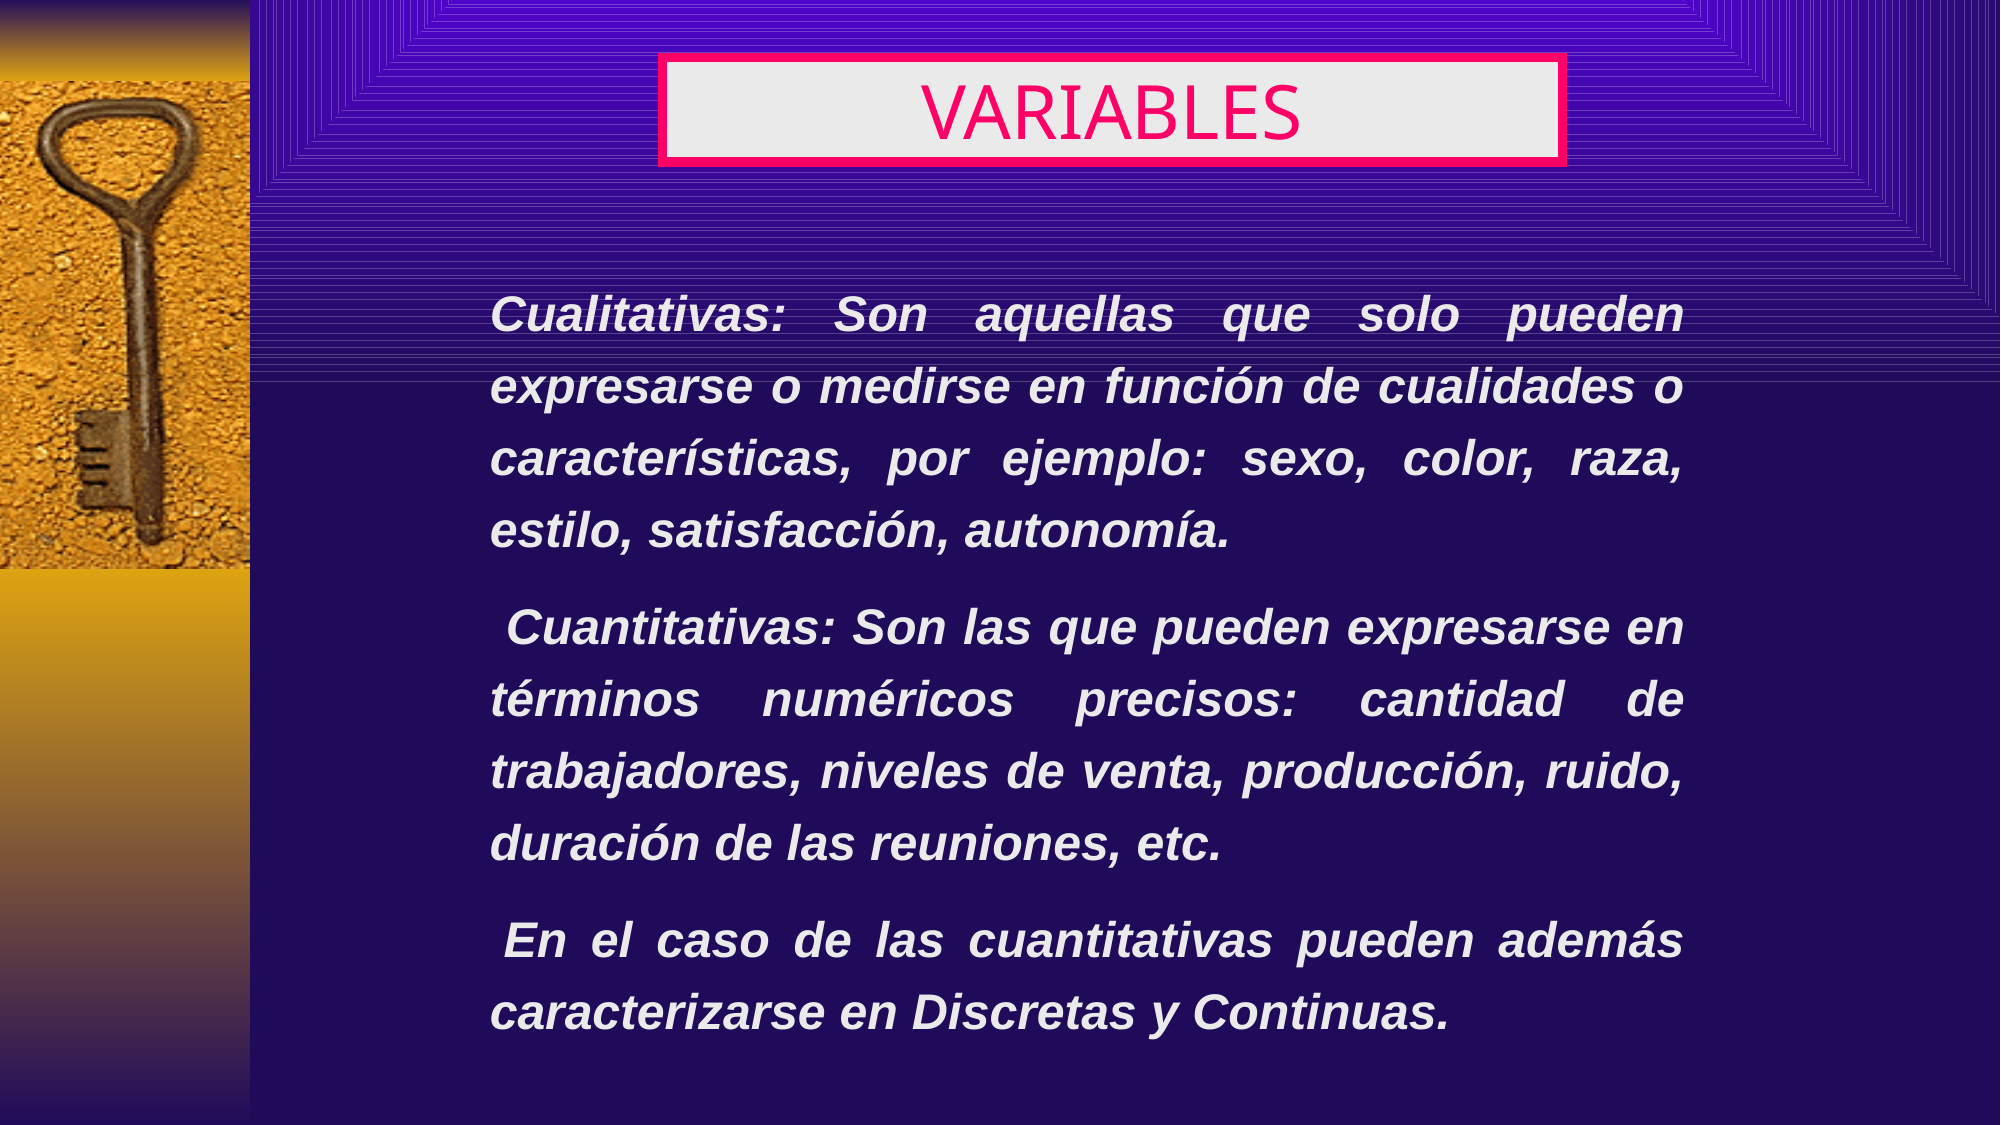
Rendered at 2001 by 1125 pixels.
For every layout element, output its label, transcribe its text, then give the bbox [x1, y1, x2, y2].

text_box Cualitativas: Son aquellas que solo pueden expresarse o medirse en función de cualidades o características, por ejemplo: sexo, color, raza, estilo, satisfacción, autonomía. Cuantitativas: Son las que pueden expresarse en términos numéricos precisos: cantidad de trabajadores, niveles de venta, producción, ruido, duración de las reuniones, etc. En el caso de las cuantitativas pueden además caracterizarse en Discretas y Continuas. [474, 262, 1700, 1047]
text_box VARIABLES [662, 57, 1563, 162]
picture [0, 81, 250, 569]
